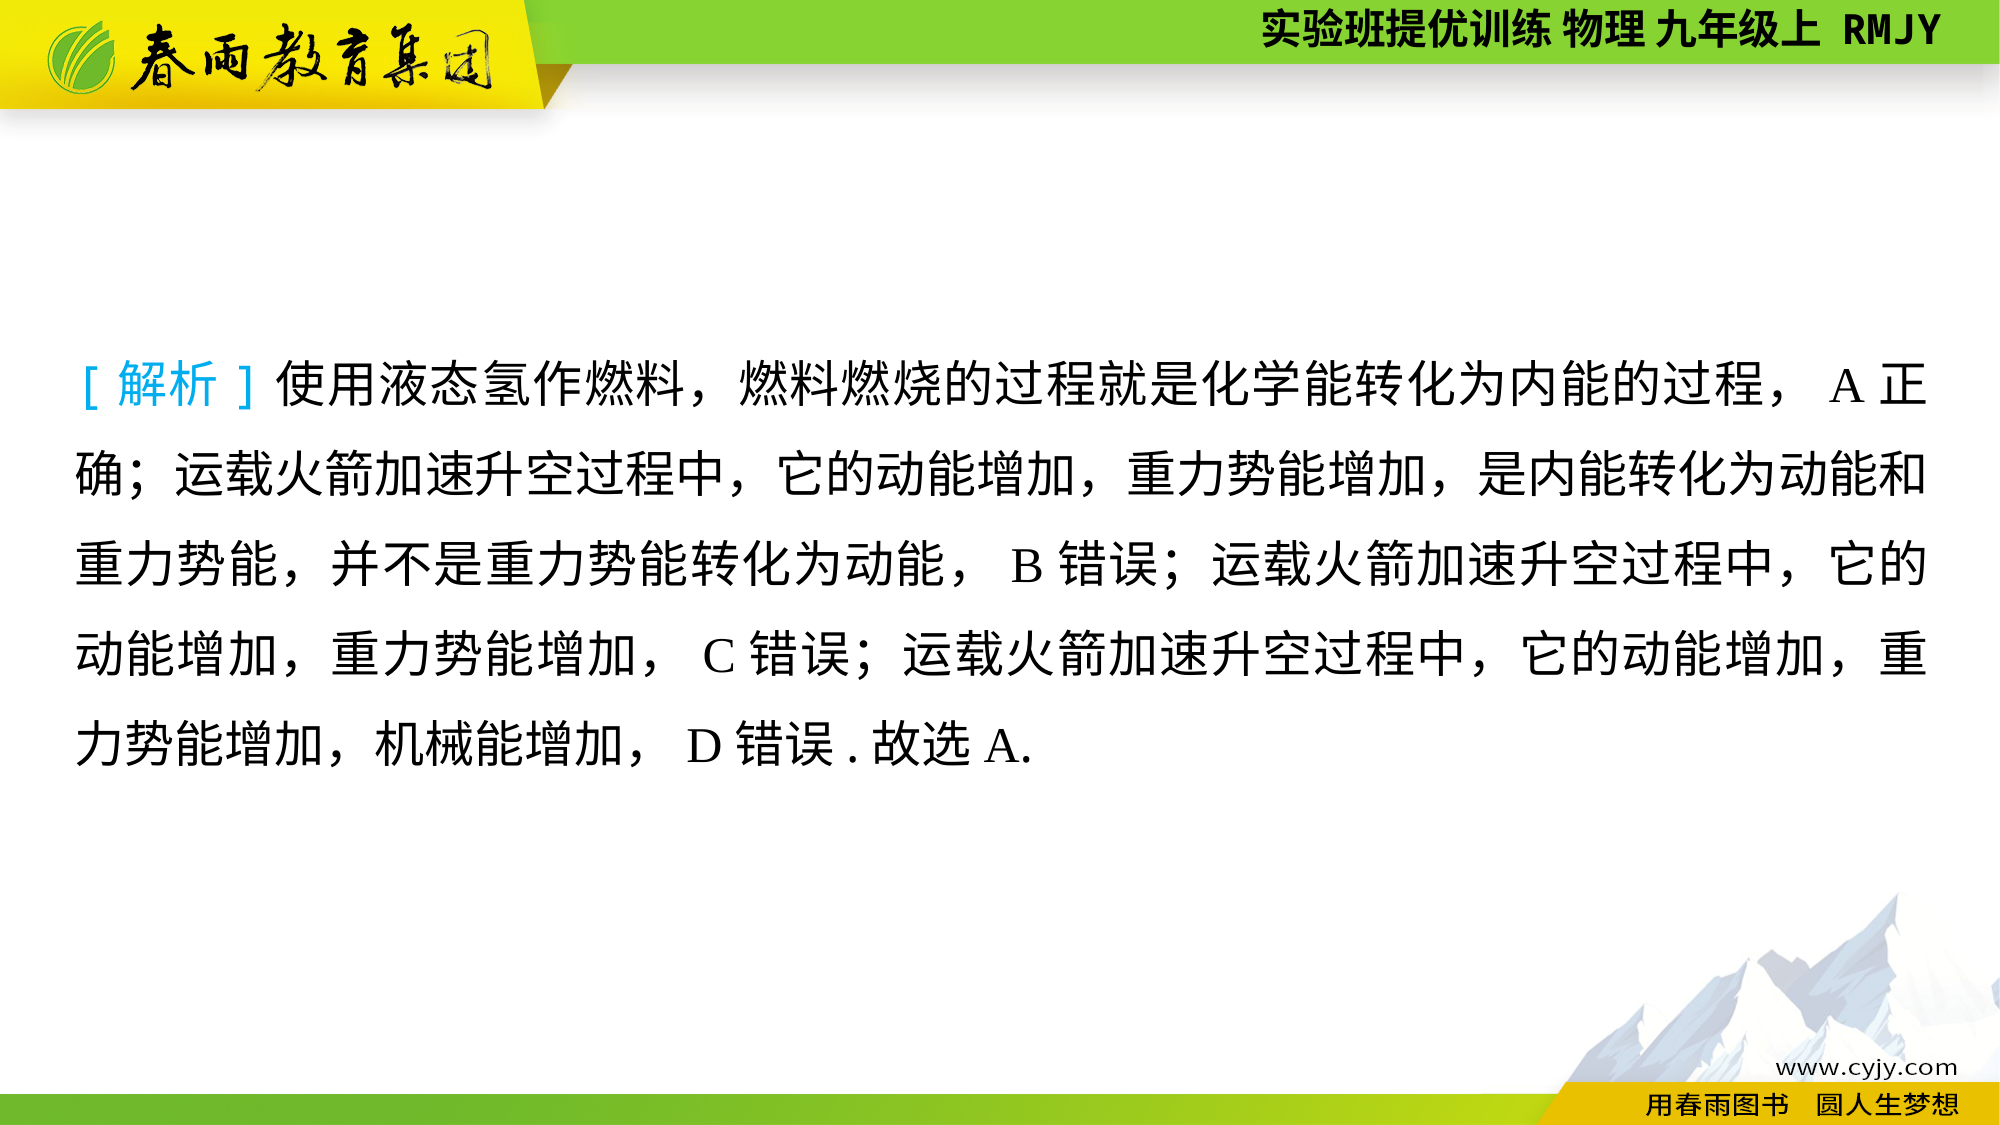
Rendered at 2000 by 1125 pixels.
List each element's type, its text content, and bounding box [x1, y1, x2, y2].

picture [0, 0, 2000, 1125]
list [解析]使用液态氢作燃料，燃料燃烧的过程就是化学能转化为内能的过程，A正确；运载火箭加速升空过程中，它的动能增加，重力势能增加，是内能转化为动能和重力势能，并不是重力势能转化为动能，B错误；运载火箭加速升空过程中，它的动能增加，重力势能增加，C错误；运载火箭加速升空过程中，它的动能增加，重力势能增加，机械能增加，D错误.故选A. [59, 314, 1944, 784]
